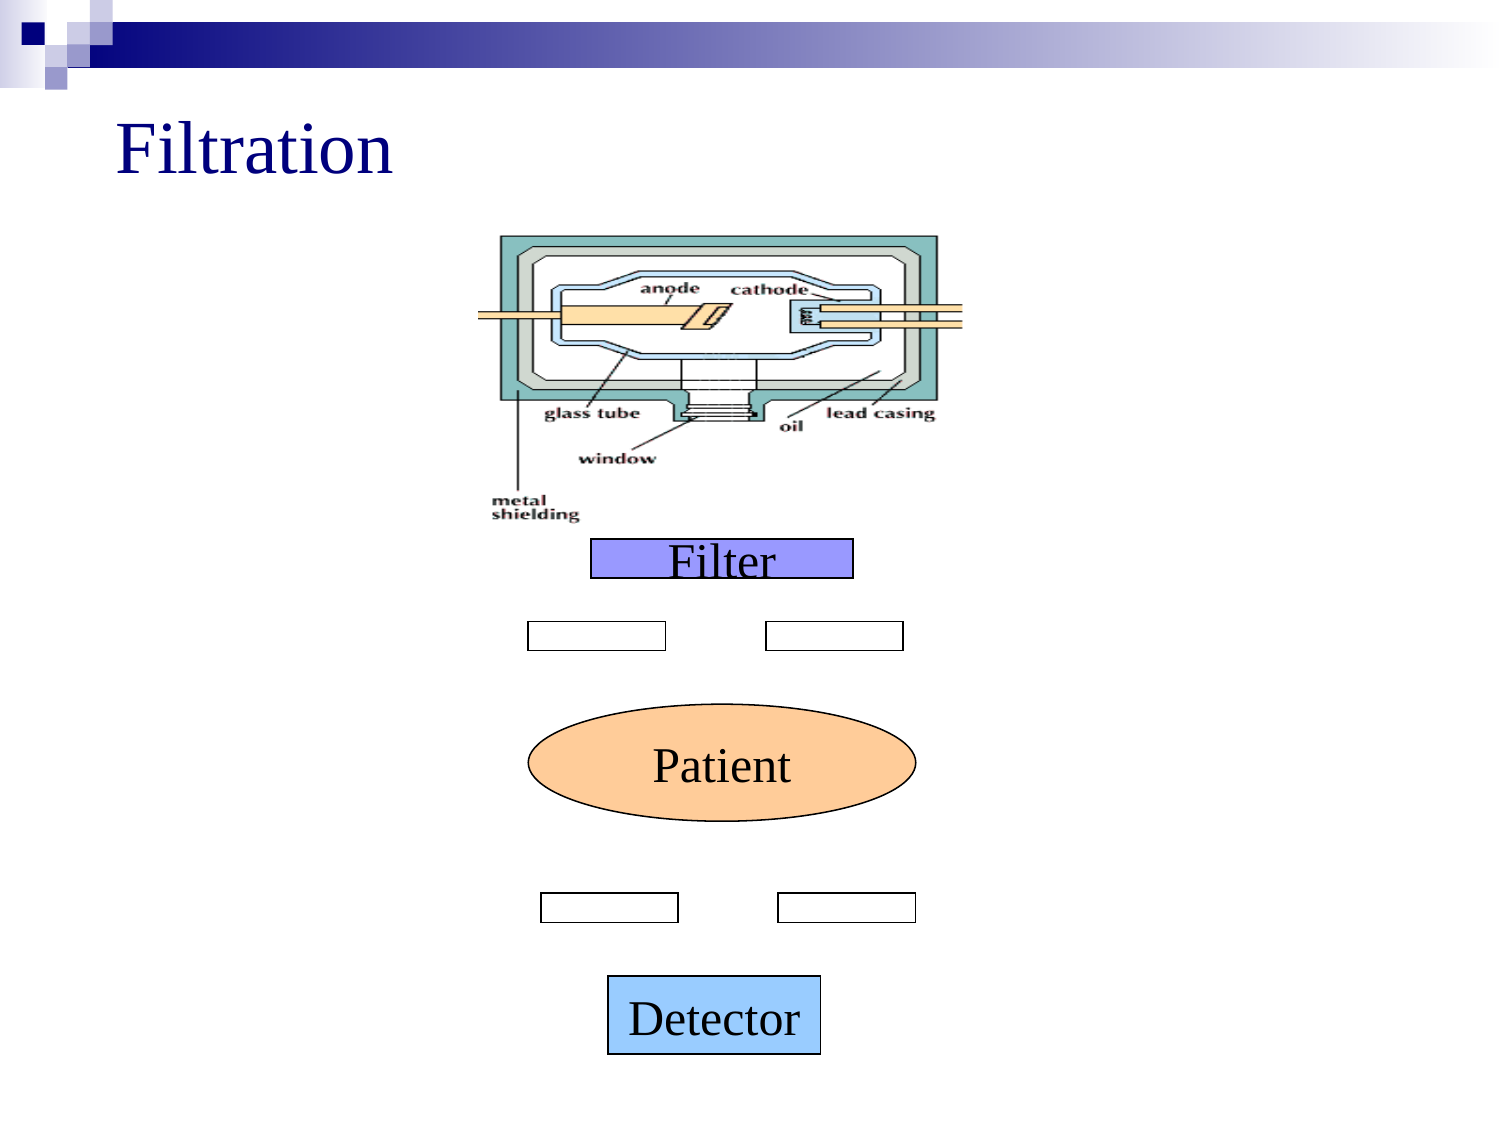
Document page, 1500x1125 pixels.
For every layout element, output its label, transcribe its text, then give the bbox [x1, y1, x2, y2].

picture [478, 231, 974, 574]
title Filtration [100, 30, 1451, 257]
text_box Detector [608, 975, 821, 1054]
text_box [528, 621, 666, 651]
text_box Patient [528, 704, 916, 822]
text_box [540, 893, 679, 923]
text_box [765, 621, 904, 651]
text_box [778, 893, 916, 923]
